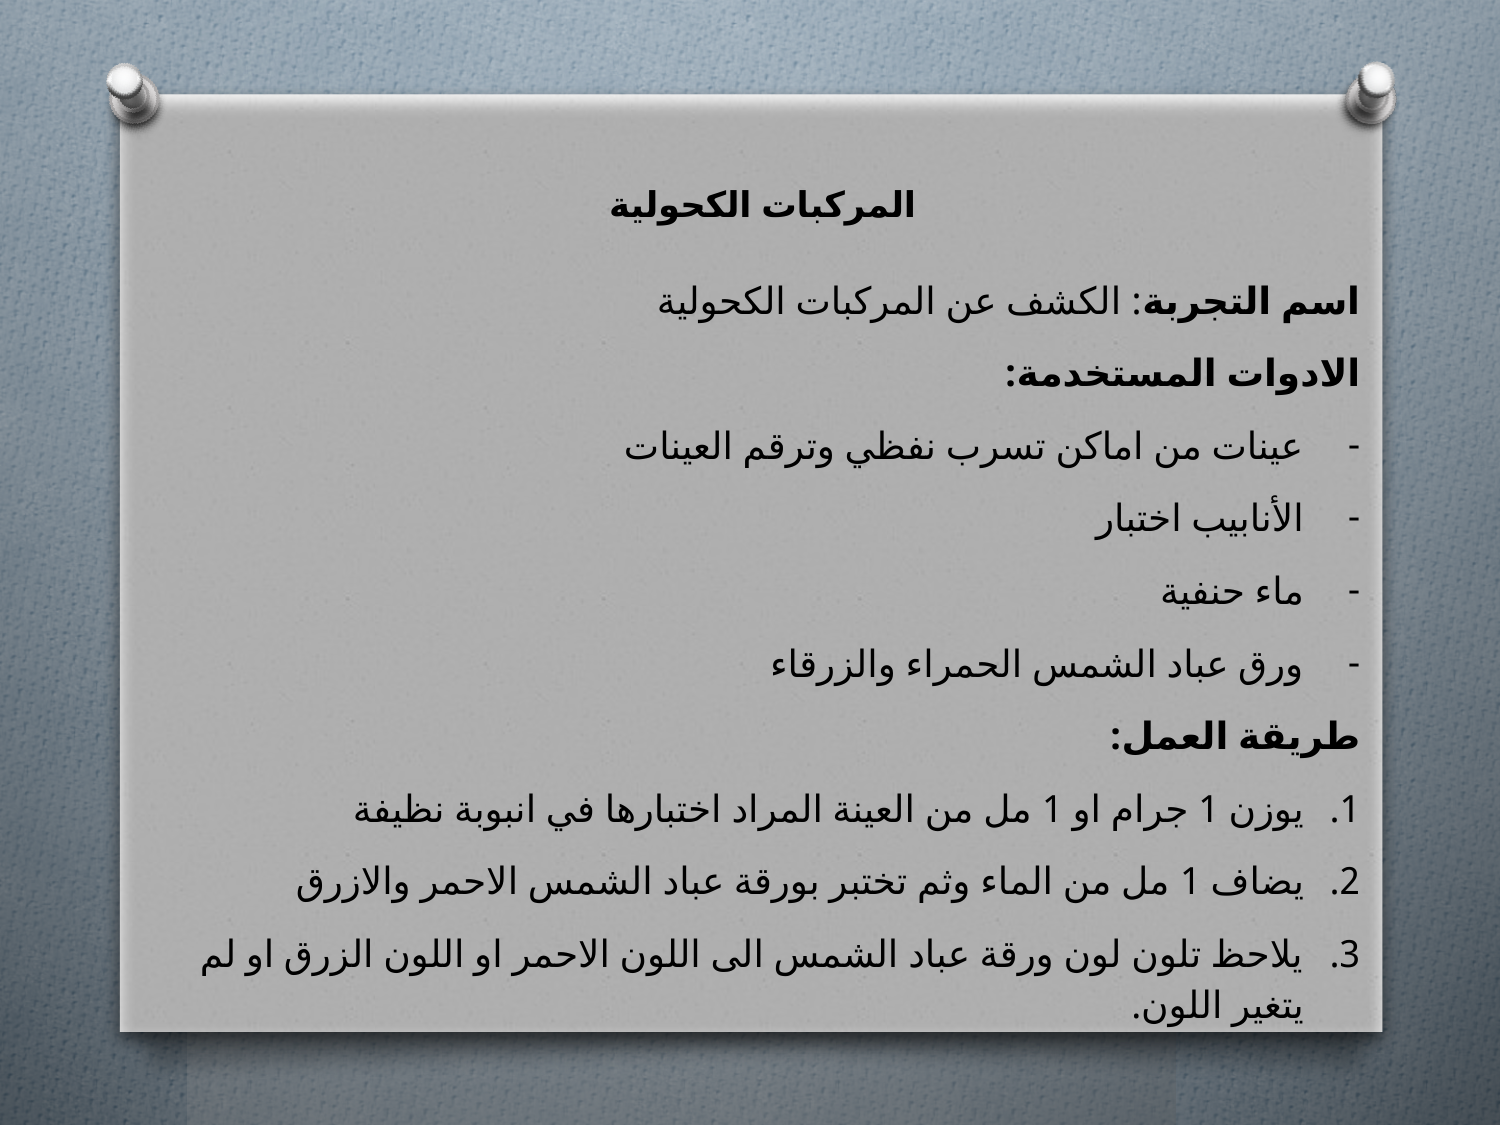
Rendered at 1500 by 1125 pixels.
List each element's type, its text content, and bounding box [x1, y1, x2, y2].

text_box اسم التجربة: الكشف عن المركبات الكحولية الادوات المستخدمة: عينات من اماكن تسرب نفظي وترقم العينات الأنابيب اختبار ماء حنفية ورق عباد الشمس الحمراء والزرقاء طريقة العمل: يوزن 1 جرام او 1 مل من العينة المراد اختبارها في انبوبة نظيفة يضاف 1 مل من الماء وثم تختبر بورقة عباد الشمس الاحمر والازرق يلاحظ تلون لون ورقة عباد الشمس الى اللون الاحمر او اللون الزرق او لم يتغير اللون. [150, 262, 1375, 1034]
picture [75, 29, 198, 153]
picture [1317, 35, 1439, 156]
title المركبات الكحولية [87, 174, 1438, 275]
